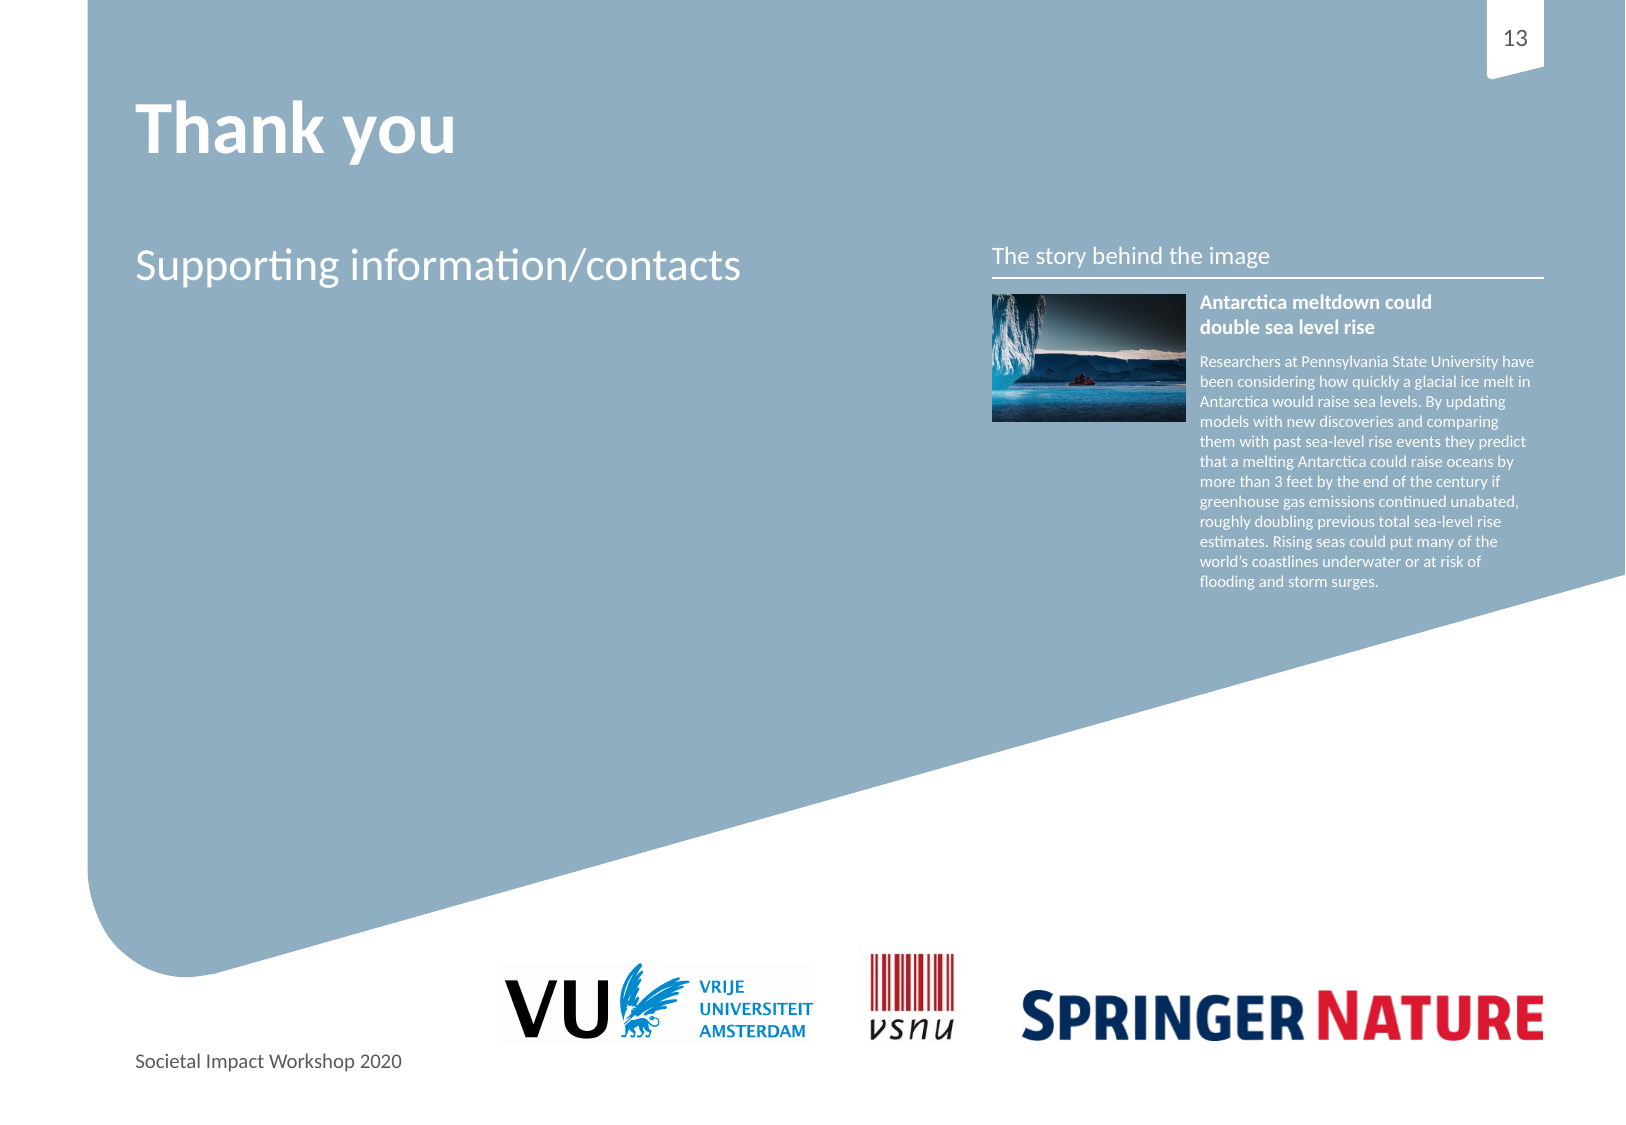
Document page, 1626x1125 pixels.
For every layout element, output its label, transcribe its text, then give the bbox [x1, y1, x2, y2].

picture [499, 962, 815, 1046]
title Thank you [135, 92, 1487, 154]
picture [1022, 990, 1543, 1041]
picture [992, 294, 1186, 422]
picture [860, 945, 963, 1048]
list Supporting information/contacts [135, 231, 875, 870]
